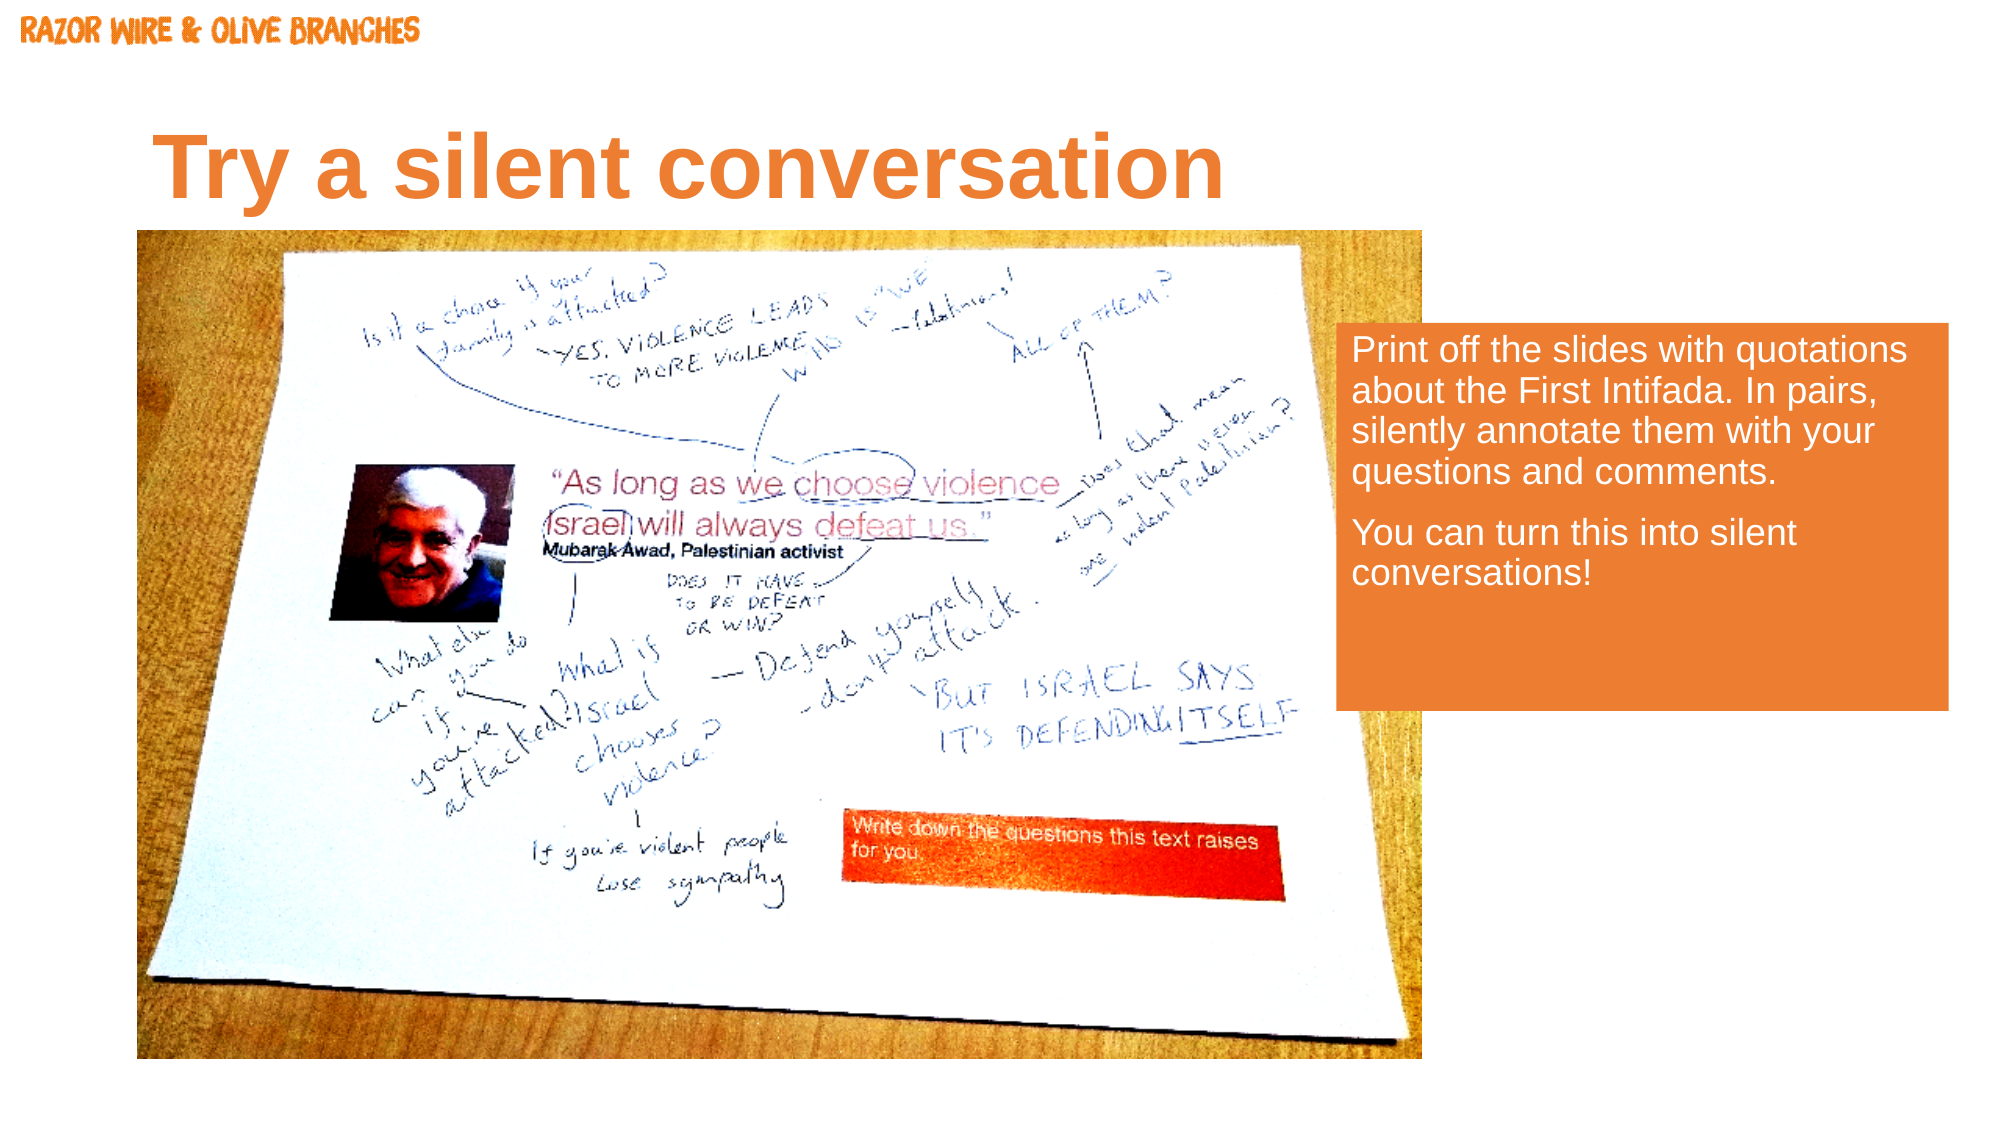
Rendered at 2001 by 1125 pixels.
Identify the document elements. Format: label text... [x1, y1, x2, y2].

text_box Print off the slides with quotations about the First Intifada. In pairs, silently annotate them with your questions and comments. You can turn this into silent conversations! [1427, 322, 1949, 711]
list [137, 230, 1427, 1059]
title Try a silent conversation [137, 59, 1863, 278]
